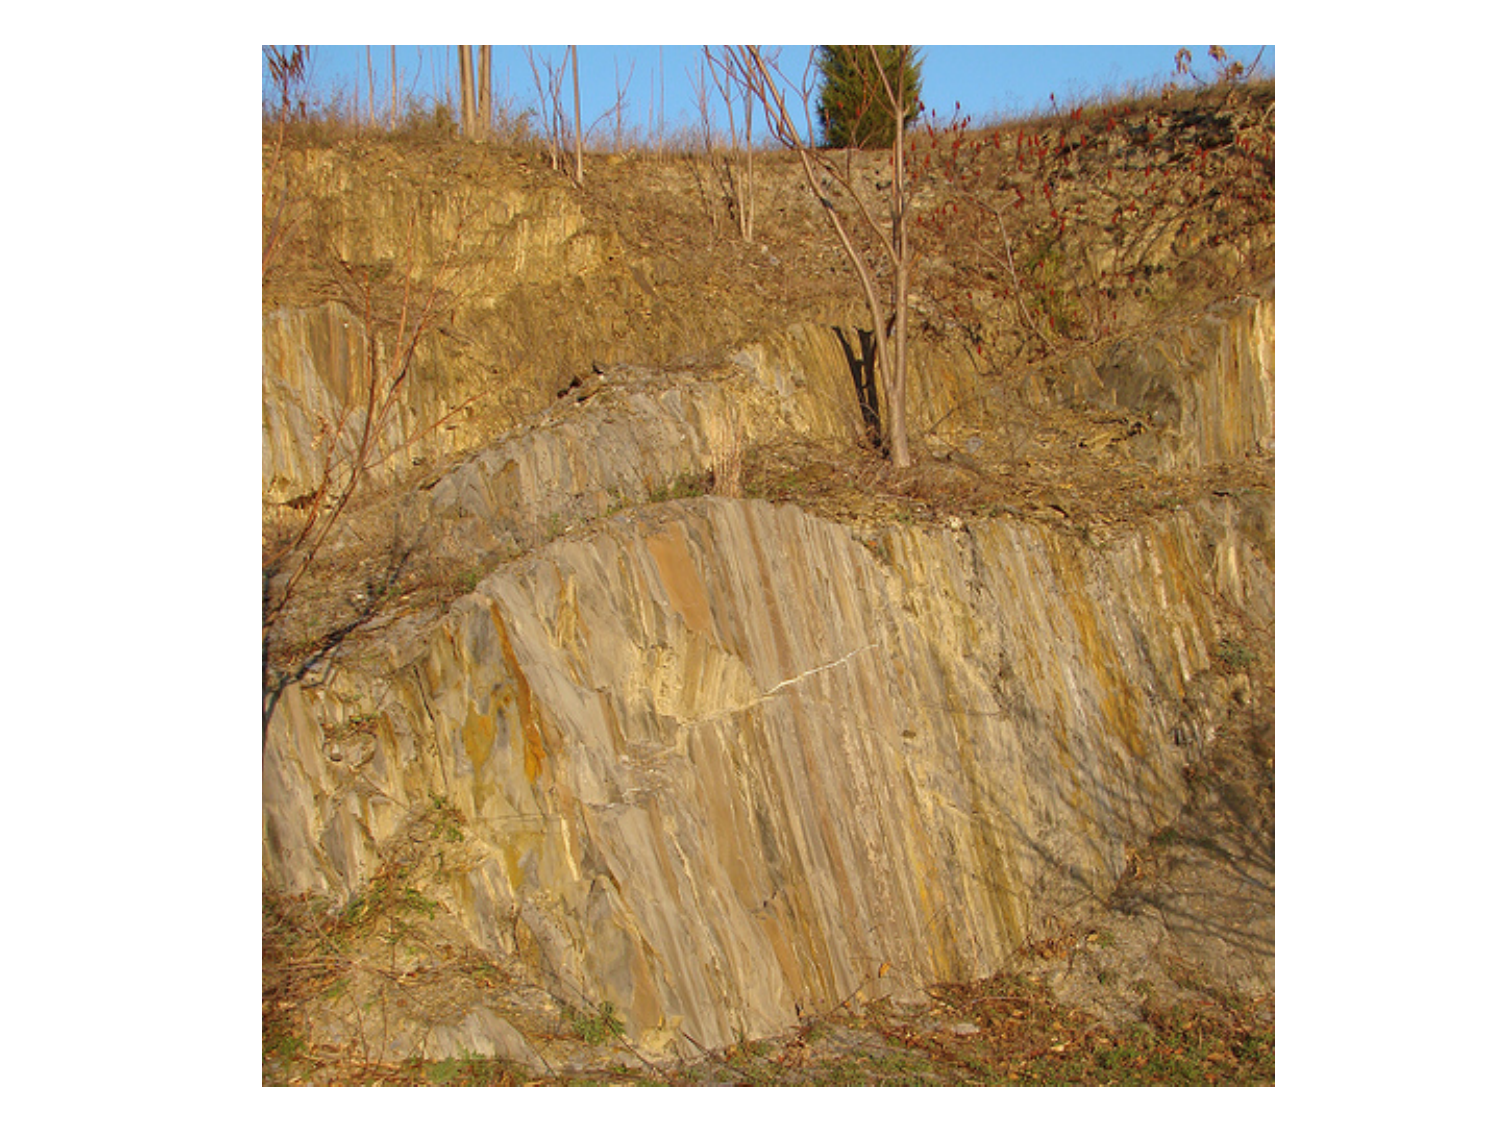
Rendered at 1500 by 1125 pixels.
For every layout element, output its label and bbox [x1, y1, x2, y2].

picture [262, 44, 1276, 1087]
